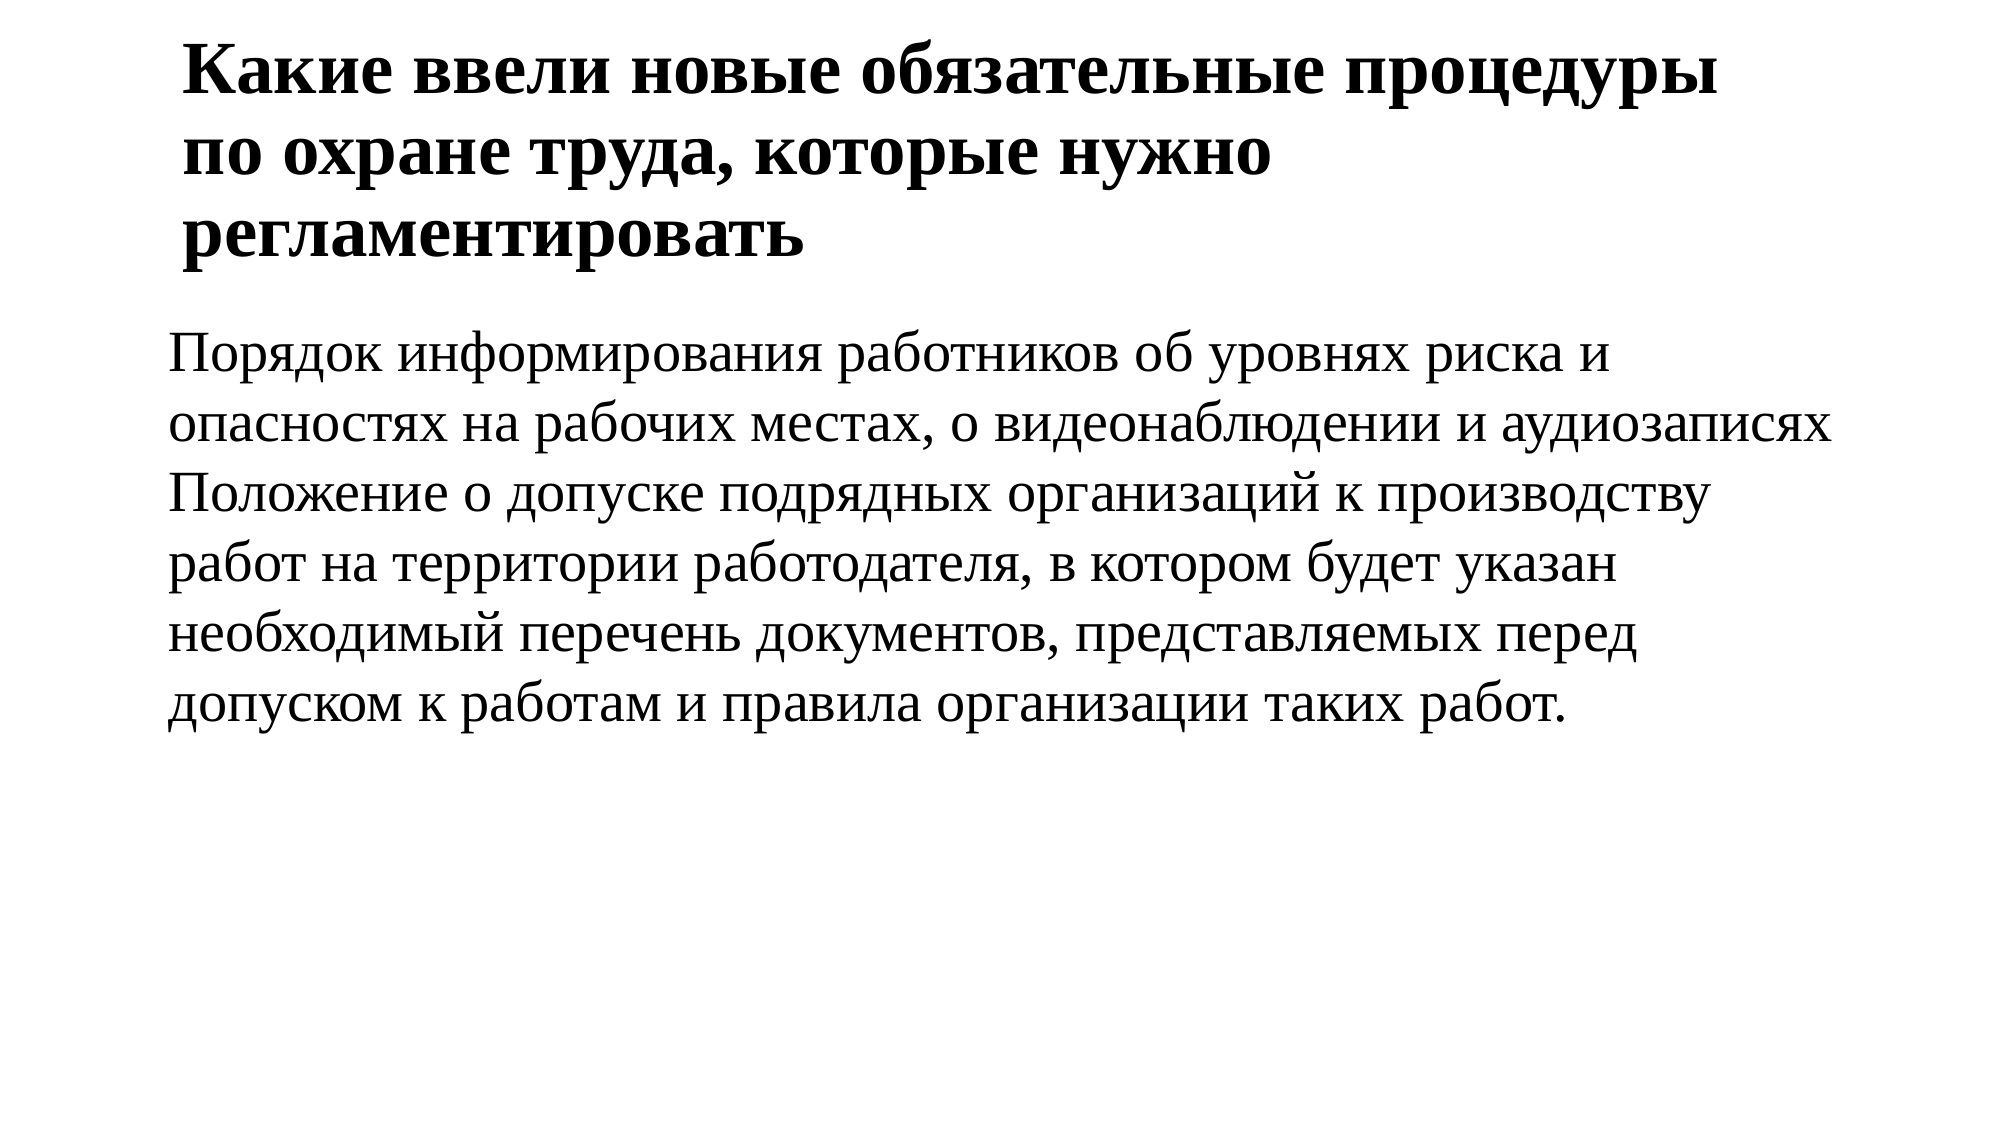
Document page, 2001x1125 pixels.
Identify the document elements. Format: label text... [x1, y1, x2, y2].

title Какие ввели новые обязательные процедуры по охране труда, которые нужно регламентировать [167, 103, 1741, 198]
list Порядок информирования работников об уровнях риска и опасностях на рабочих местах, о видеонаблюдении и аудиозаписях Положение о допуске подрядных организаций к производству работ на территории работодателя, в котором будет указан необходимый перечень документов, представляемых перед допуском к работам и правила организации таких работ. [153, 305, 1857, 992]
